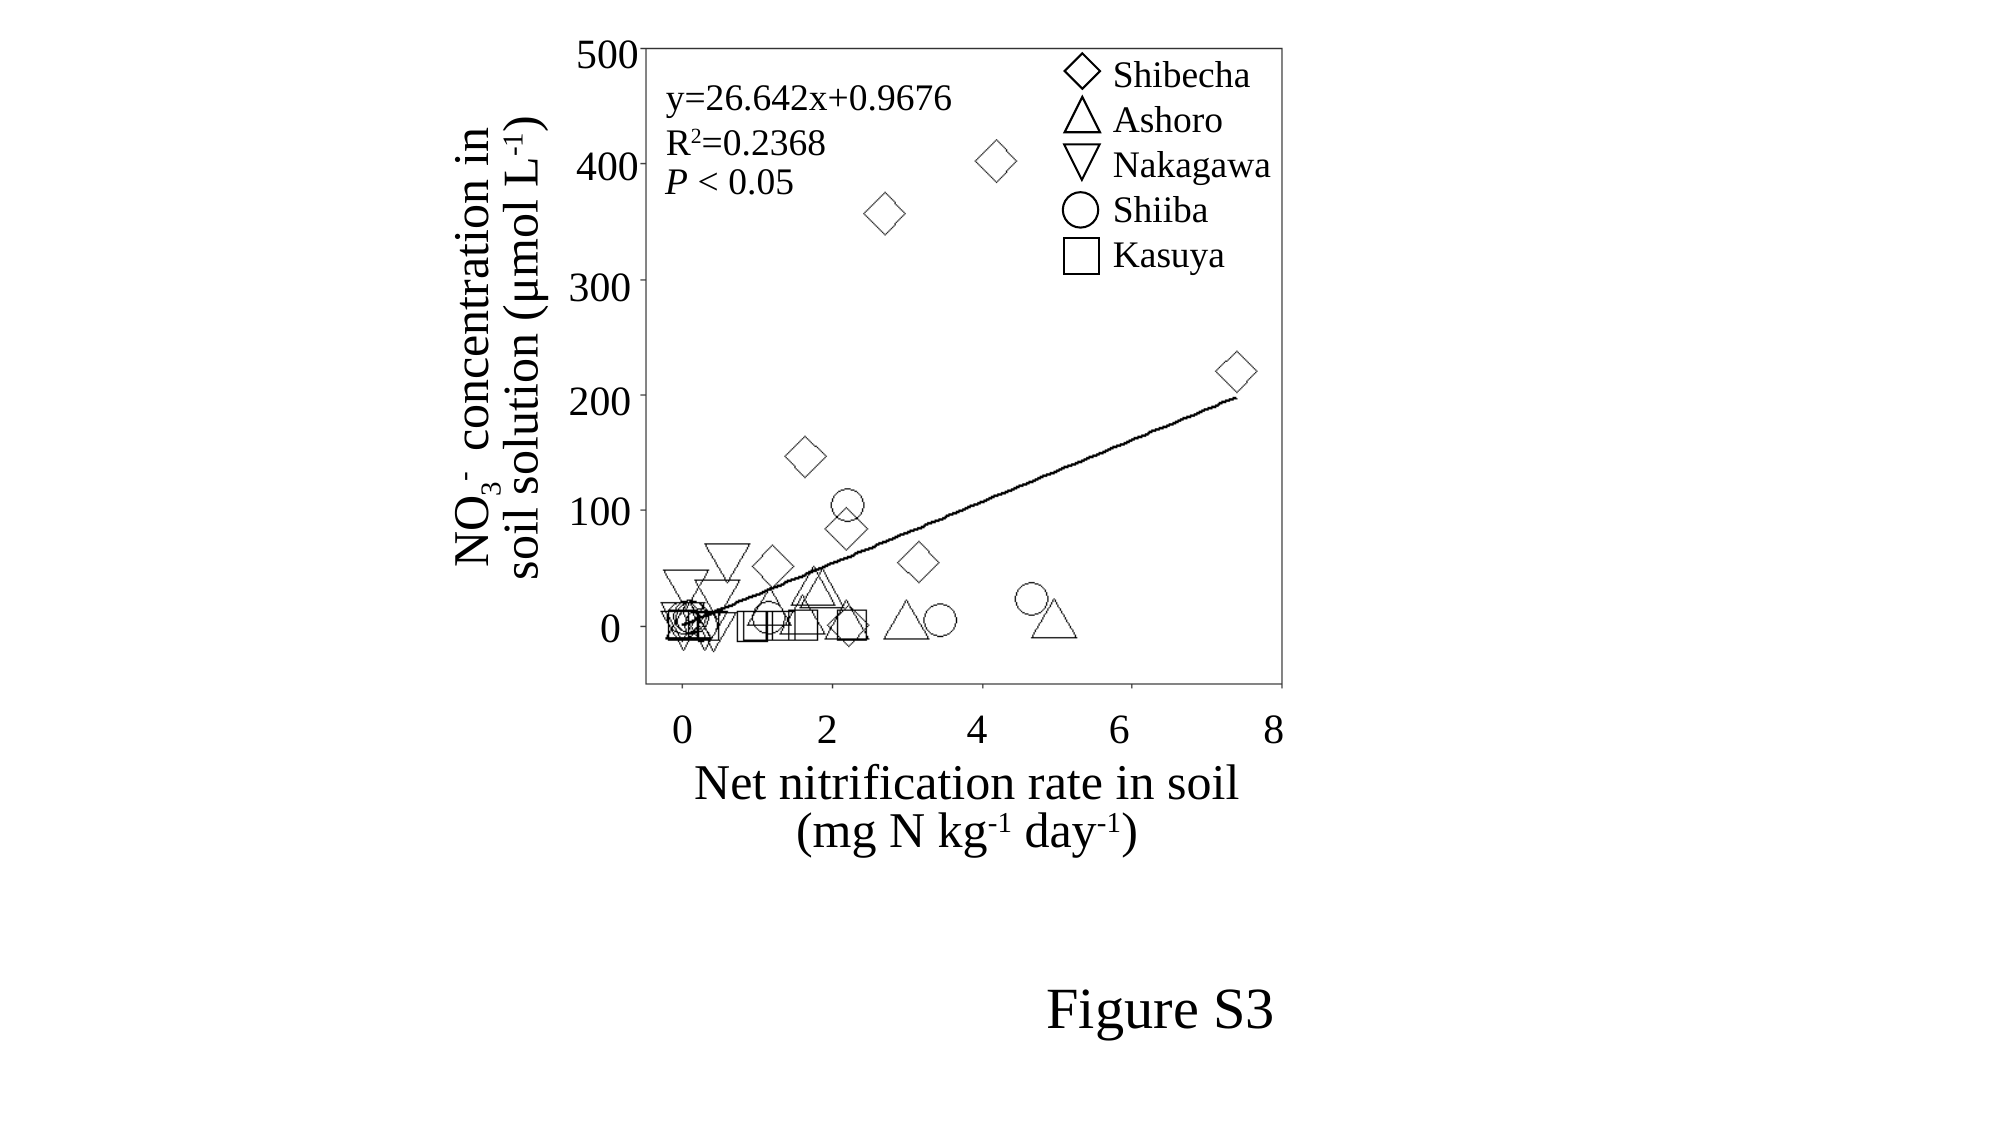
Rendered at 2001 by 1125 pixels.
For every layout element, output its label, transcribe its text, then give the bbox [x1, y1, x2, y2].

text_box 400 [561, 131, 638, 196]
text_box 500 [561, 19, 690, 85]
text_box 8 [1248, 694, 1294, 753]
text_box 0 [553, 593, 638, 659]
text_box NO3- concentration in soil solution (μmol L-1) [437, 71, 555, 625]
text_box Figure S3 [322, 962, 1290, 1048]
text_box 2 [802, 694, 848, 753]
text_box 200 [553, 366, 638, 432]
text_box 4 [951, 694, 998, 753]
text_box 100 [553, 475, 638, 541]
text_box 0 [657, 694, 703, 753]
picture [638, 43, 1289, 691]
text_box Shibecha Ashoro Nakagawa Shiiba Kasuya [1098, 42, 1305, 283]
text_box 300 [553, 252, 638, 317]
text_box Net nitrification rate in soil (mg N kg-1 day-1) [602, 753, 1332, 865]
text_box 6 [1094, 694, 1140, 753]
